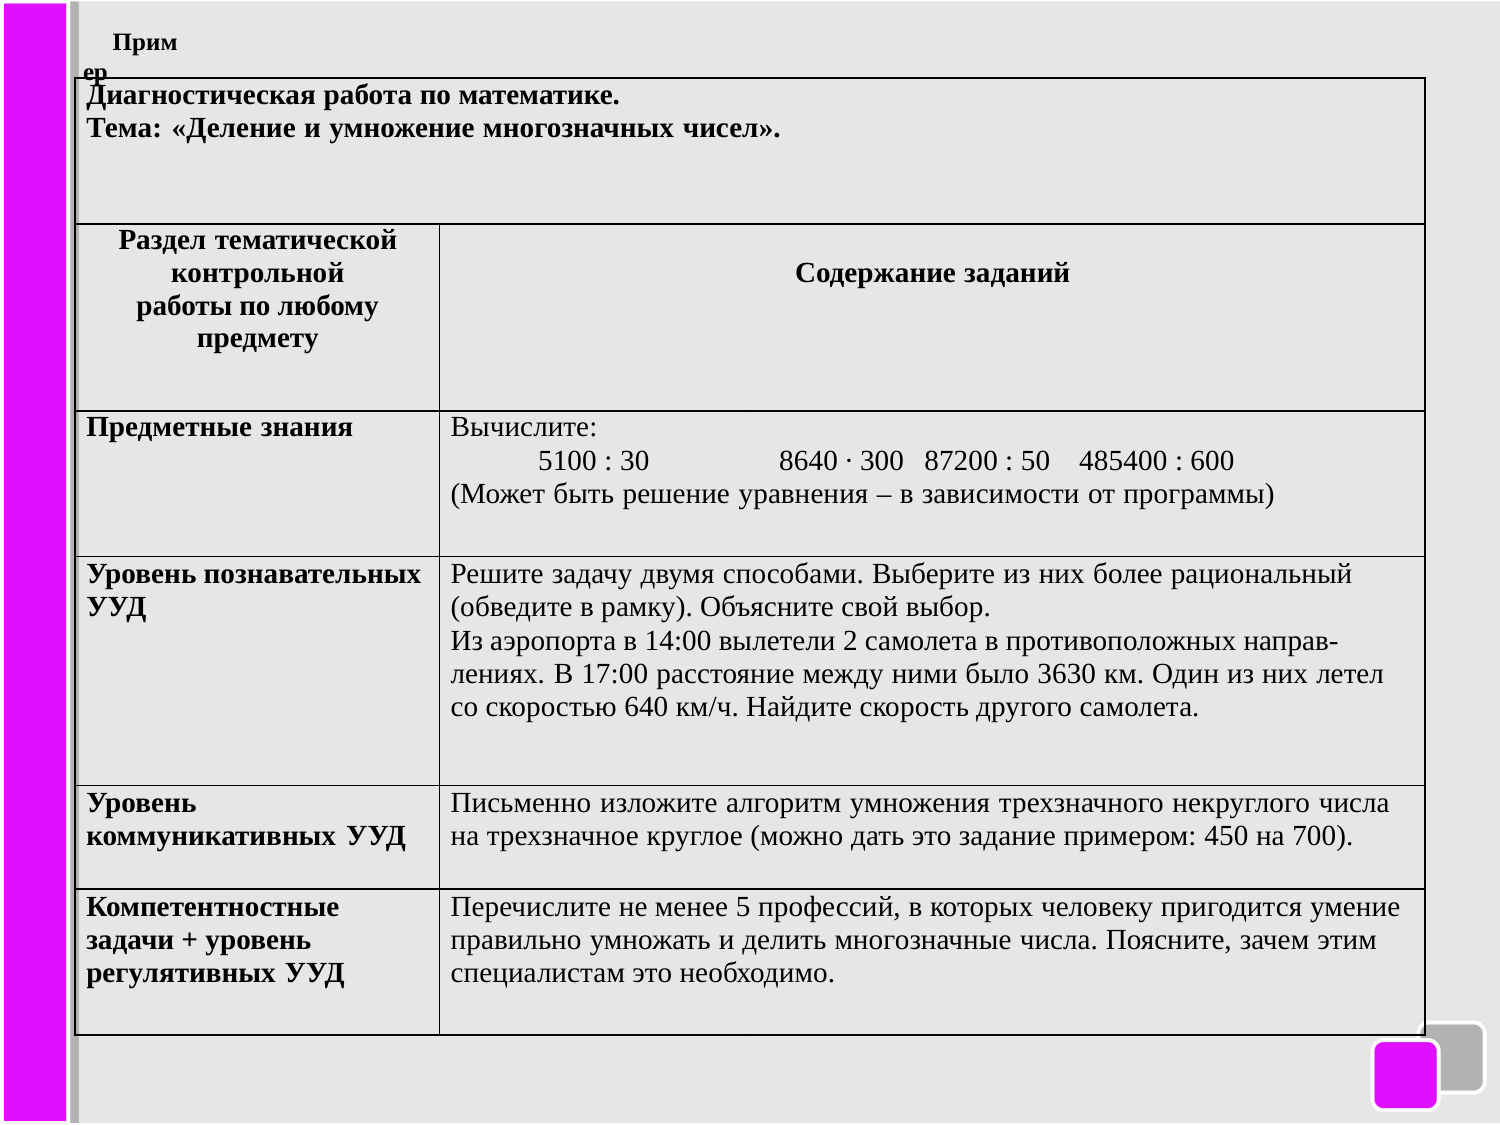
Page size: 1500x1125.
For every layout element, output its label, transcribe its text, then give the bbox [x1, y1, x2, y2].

picture [0, 0, 1500, 1125]
table_cell Письменно изложите алгоритм умножения трехзначного некруглого числа на трехзначное круглое (можно дать это задание примером: 450 на 700). [440, 786, 1424, 888]
table_cell Уровень познавательных УУД [76, 557, 439, 785]
table_cell Предметные знания [76, 412, 439, 556]
table_cell Содержание заданий [440, 225, 1424, 410]
table_header Диагностическая работа по математике. Тема: «Деление и умножение многозначных чисел». [76, 79, 1424, 223]
table_cell Раздел тематической контрольной работы по любому предмету [76, 225, 439, 410]
table_cell Перечислите не менее 5 профессий, в которых человеку пригодится умение правильно умножать и делить многозначные числа. Поясните, зачем этим специалистам это необходимо. [440, 890, 1424, 1034]
table_cell Уровень коммуникативных УУД [76, 786, 439, 888]
text_box Пример [68, 33, 195, 124]
table_cell Компетентностные задачи + уровень регулятивных УУД [76, 890, 439, 1034]
table_cell Вычислите: 5100 : 30 8640 ∙ 300 87200 : 50 485400 : 600 (Может быть решение уравнения – в зависимости от программы) [440, 412, 1424, 556]
table_cell Решите задачу двумя способами. Выберите из них более рациональный (обведите в рамку). Объясните свой выбор. Из аэропорта в 14:00 вылетели 2 самолета в противоположных направ- лениях. В 17:00 расстояние между ними было 3630 км. Один из них летел со скоростью 640 км/ч. Найдите скорость другого самолета. [440, 557, 1424, 785]
